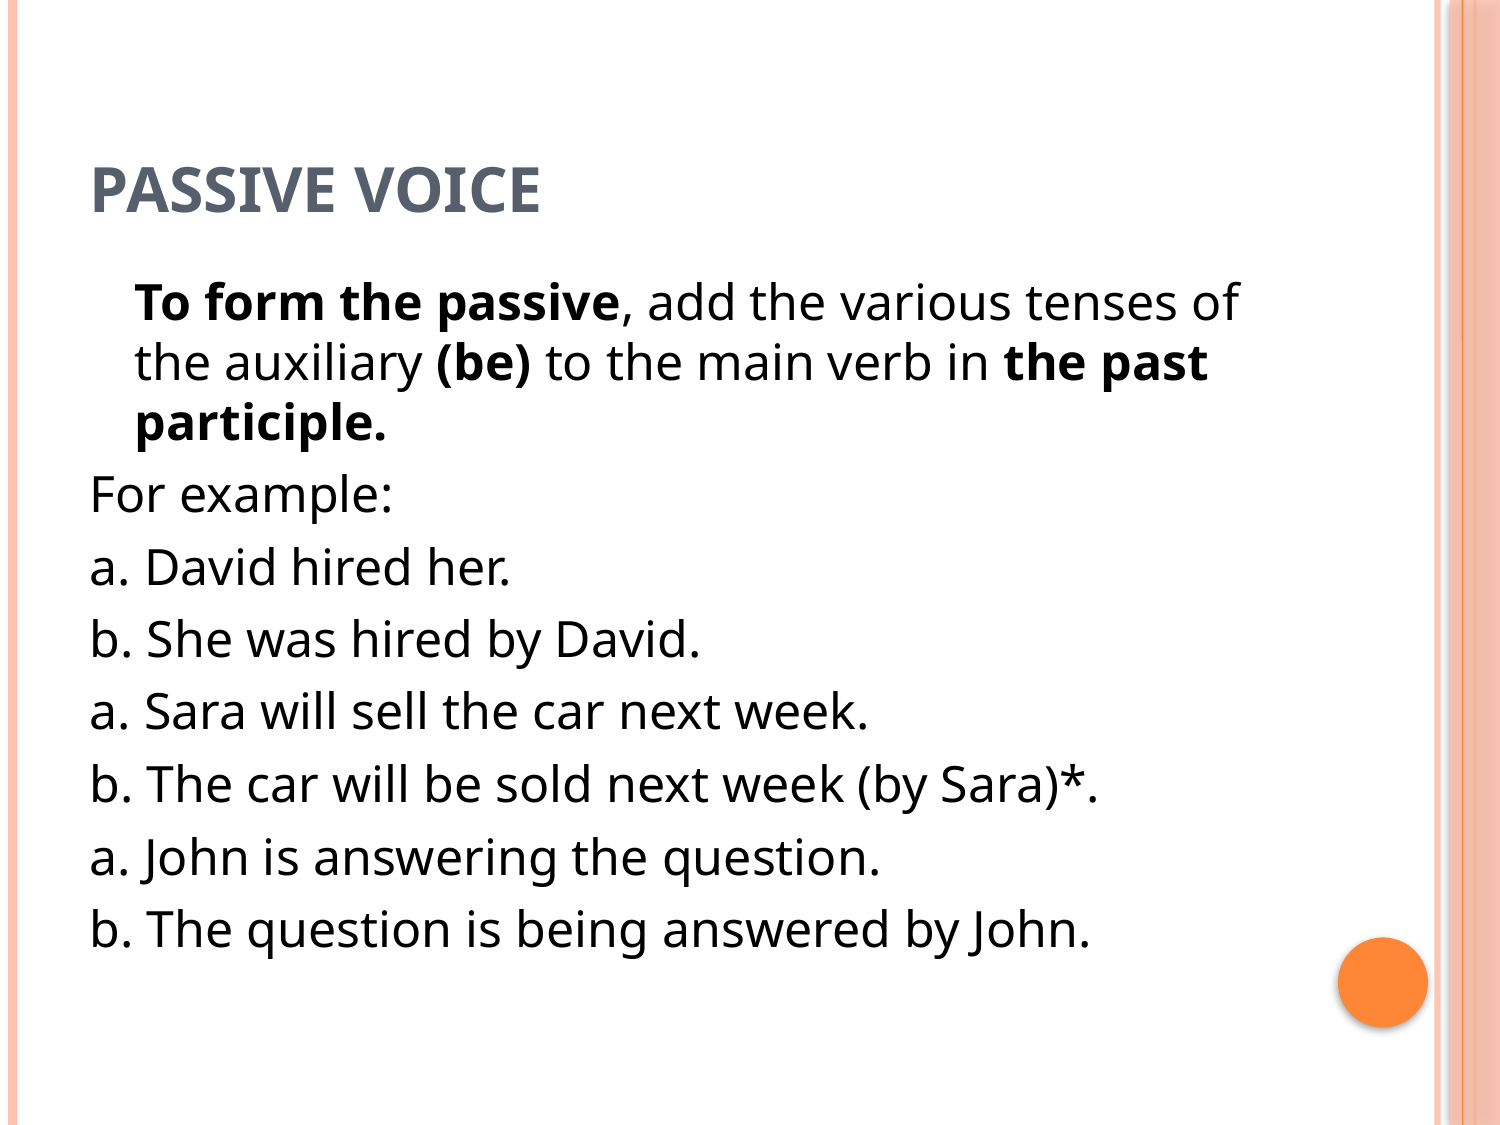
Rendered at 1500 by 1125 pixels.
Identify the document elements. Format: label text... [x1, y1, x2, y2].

list To form the passive, add the various tenses of the auxiliary (be) to the main verb in the past participle. For example: a. David hired her. b. She was hired by David. a. Sara will sell the car next week. b. The car will be sold next week (by Sara)*. a. John is answering the question. b. The question is being answered by John. [75, 262, 1300, 1062]
title Passive Voice [75, 45, 1300, 233]
